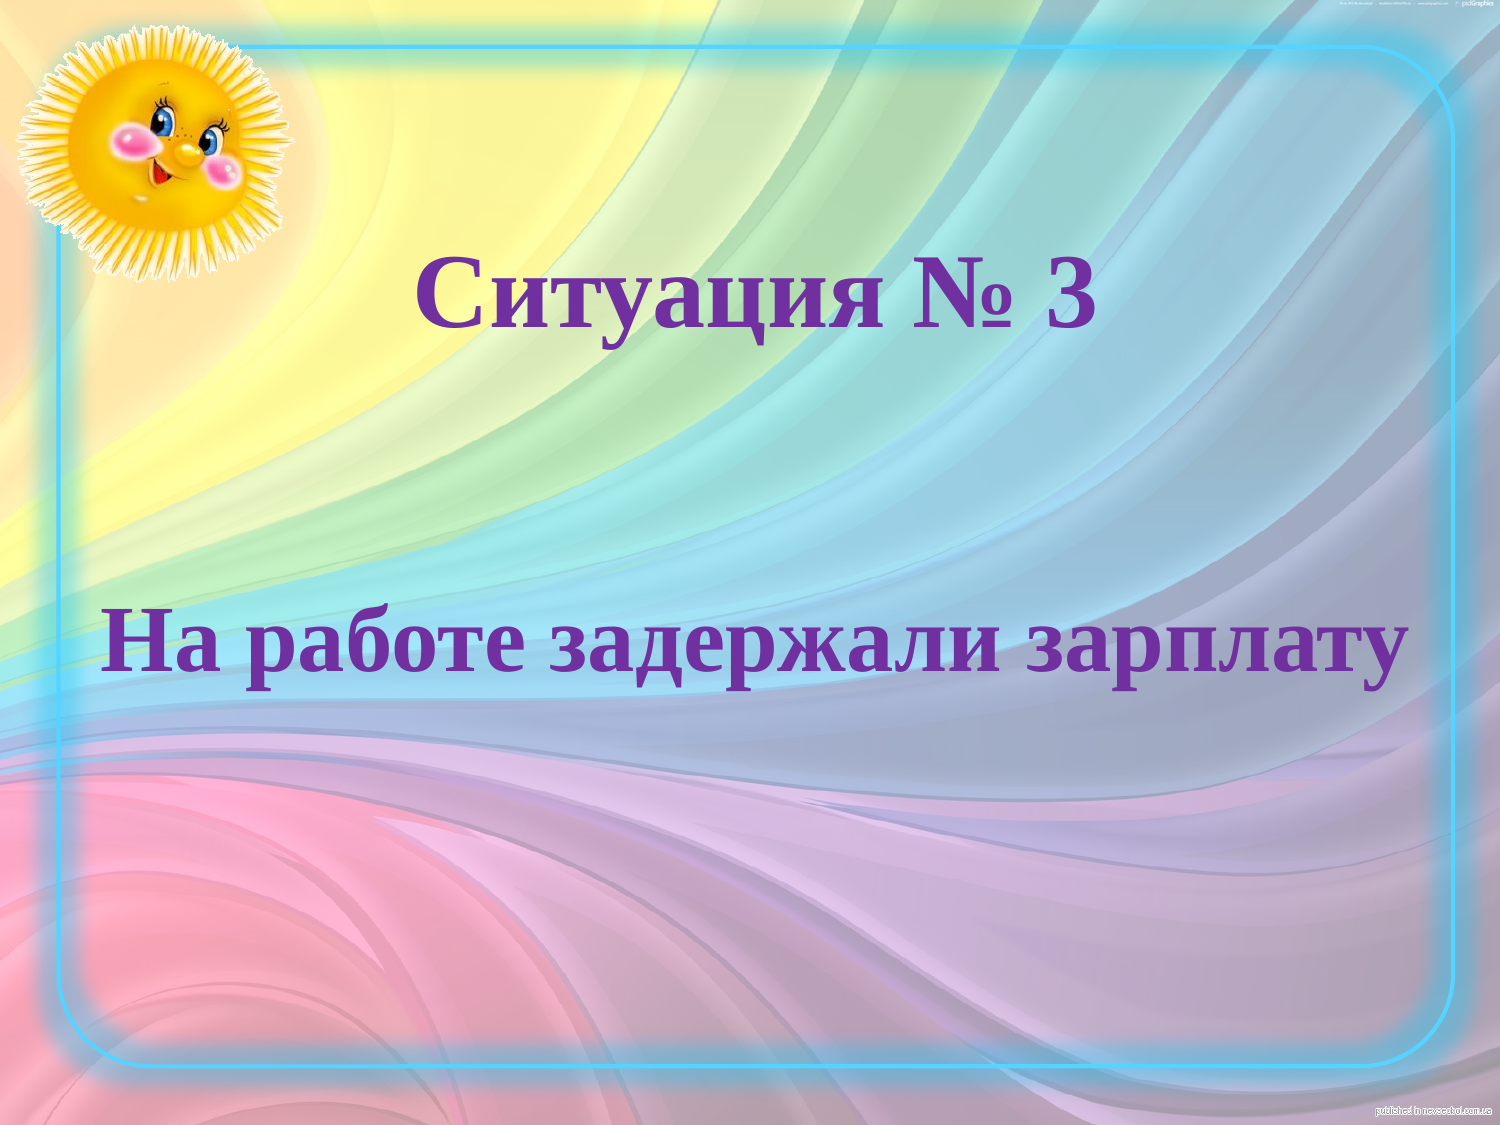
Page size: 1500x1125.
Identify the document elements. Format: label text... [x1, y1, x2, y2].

picture [11, 11, 340, 340]
title Ситуация № 3 На работе задержали зарплату [76, 172, 1436, 1047]
